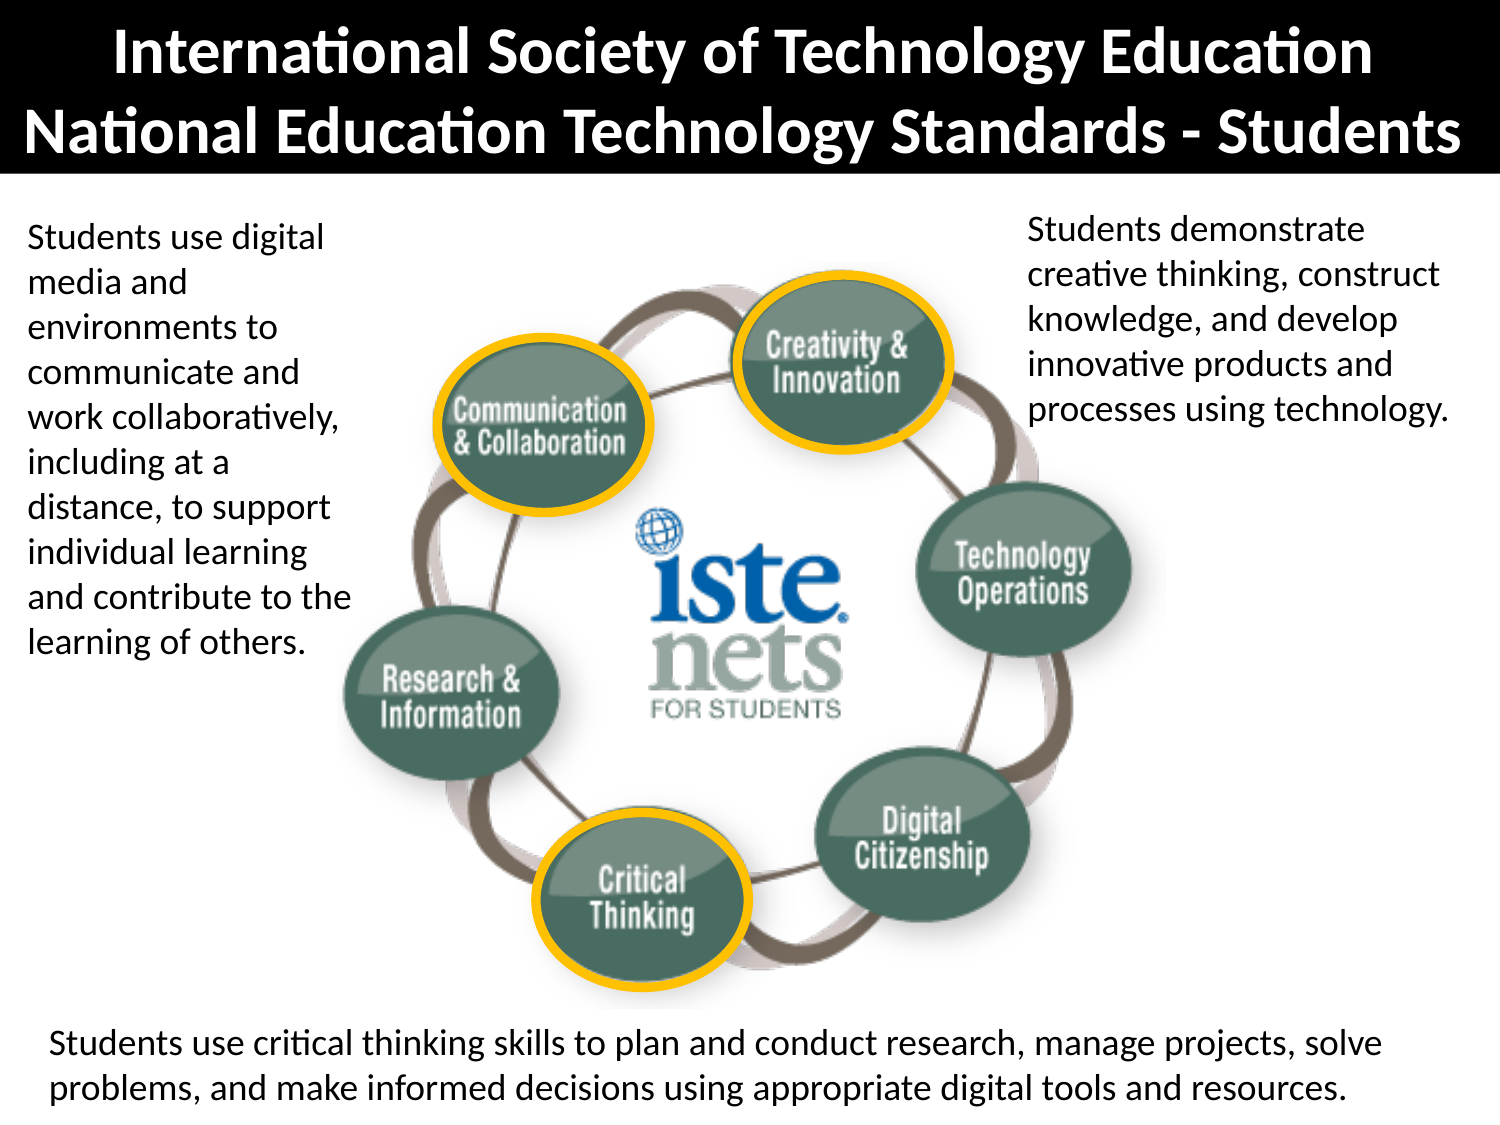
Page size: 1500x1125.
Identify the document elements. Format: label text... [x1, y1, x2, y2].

text_box Students use critical thinking skills to plan and conduct research, manage projects, solve problems, and make informed decisions using appropriate digital tools and resources. [34, 1010, 1472, 1116]
picture [337, 262, 1166, 1009]
text_box Students use digital media and environments to communicate and work collaboratively, including at a distance, to support individual learning and contribute to the learning of others. [12, 204, 388, 670]
title International Society of Technology Education National Education Technology Standards - Students [0, 0, 1500, 174]
text_box Students demonstrate creative thinking, construct knowledge, and develop innovative products and processes using technology. [1012, 196, 1475, 437]
